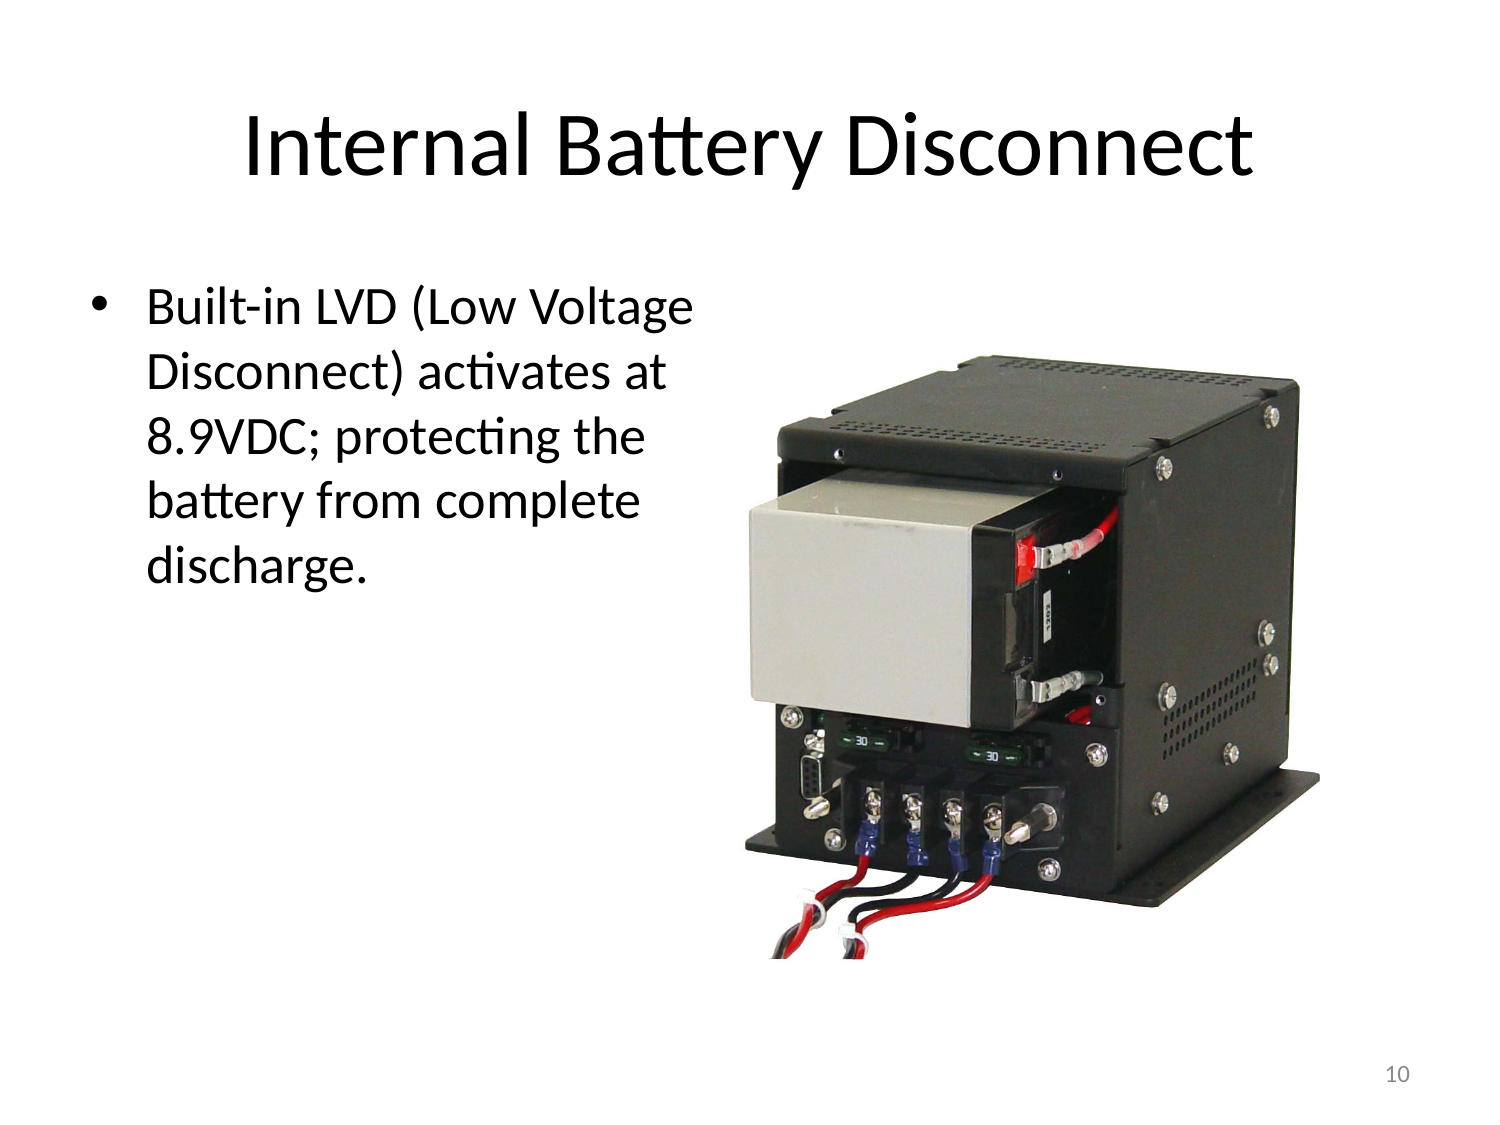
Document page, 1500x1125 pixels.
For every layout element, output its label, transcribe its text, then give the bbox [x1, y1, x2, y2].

picture [612, 249, 1422, 1048]
list Built-in LVD (Low Voltage Disconnect) activates at 8.9VDC; protecting the battery from complete discharge. [74, 262, 607, 1006]
title Internal Battery Disconnect [74, 44, 1426, 233]
slide_number 10 [1074, 1051, 1425, 1103]
